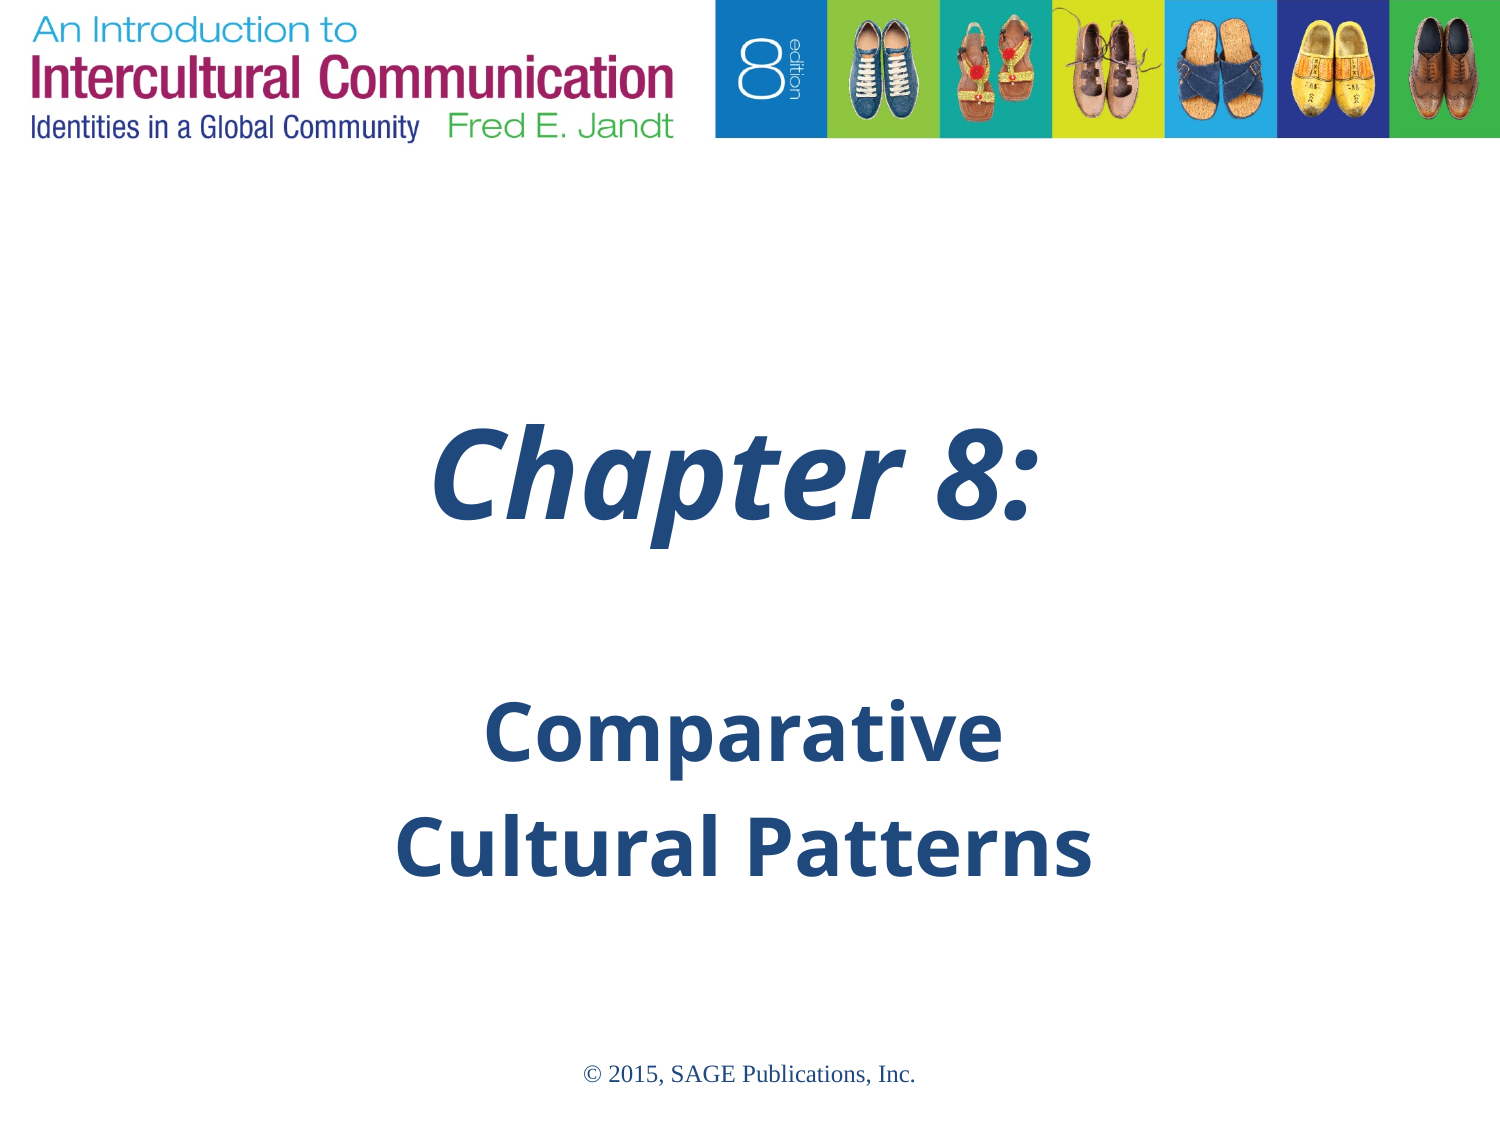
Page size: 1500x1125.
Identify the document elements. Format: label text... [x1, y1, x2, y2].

subtitle Comparative Cultural Patterns [174, 575, 1313, 900]
picture [0, 0, 1500, 1125]
title Chapter 8: [112, 349, 1388, 591]
footer © 2015, SAGE Publications, Inc. [512, 1042, 988, 1103]
